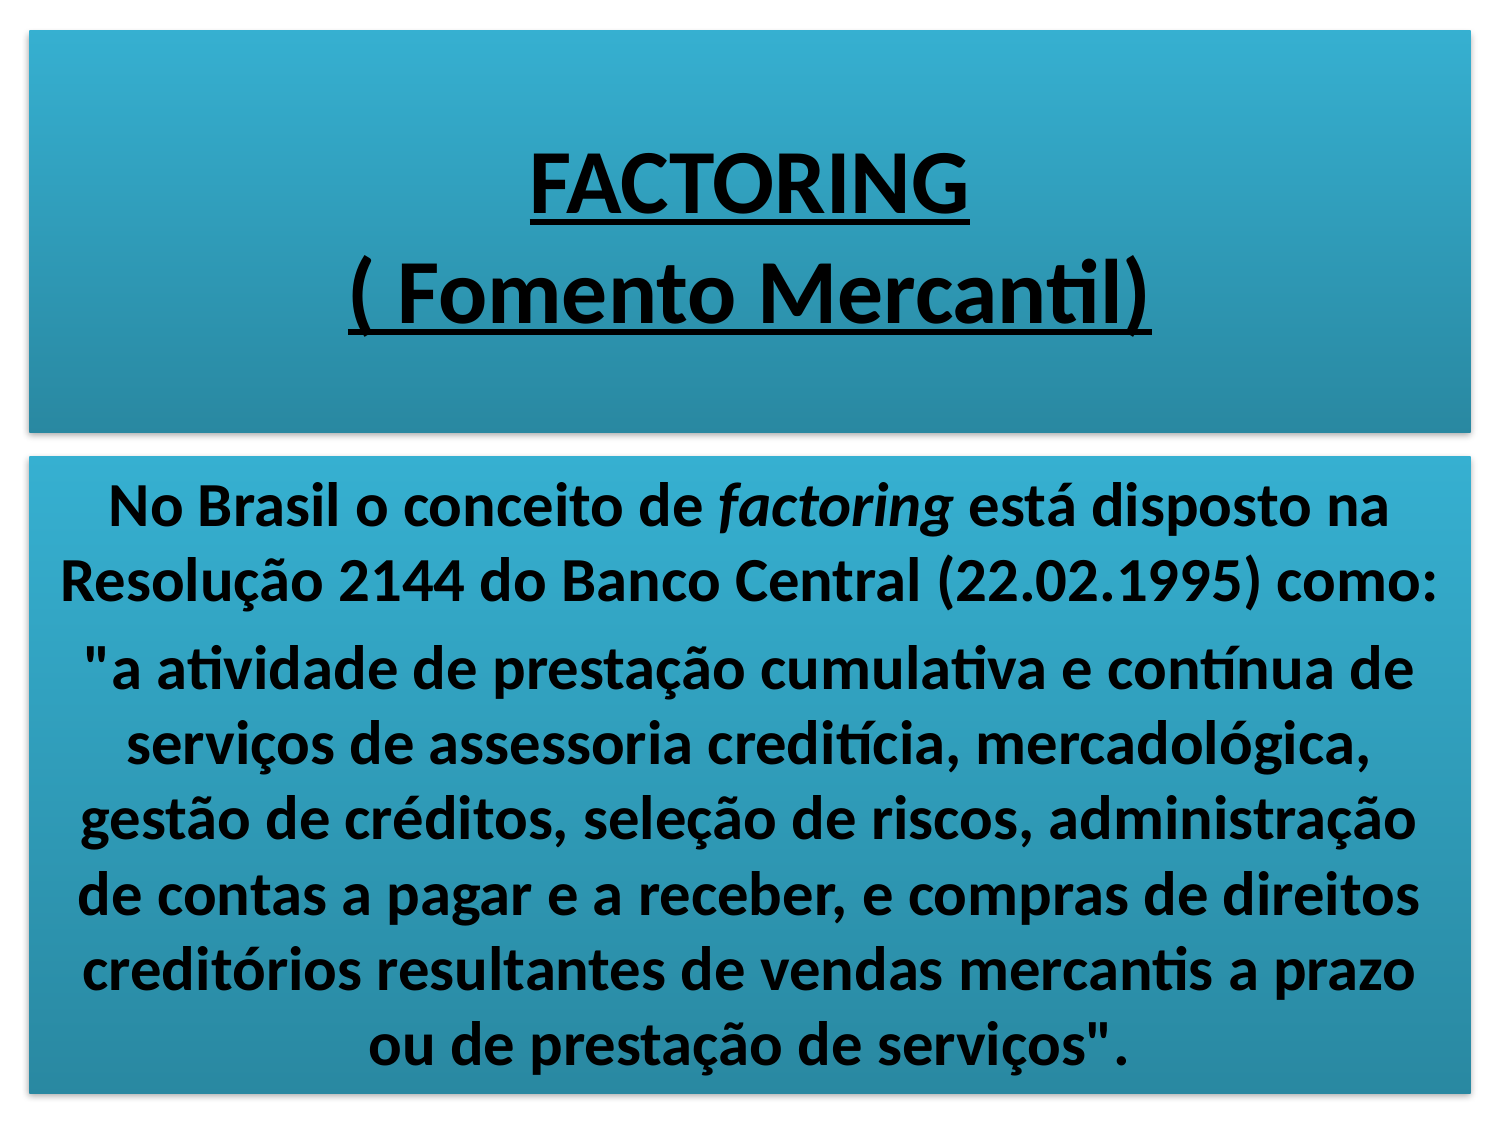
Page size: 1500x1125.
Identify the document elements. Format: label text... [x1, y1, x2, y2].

title FACTORING ( Fomento Mercantil) [29, 30, 1471, 433]
subtitle No Brasil o conceito de factoring está disposto na Resolução 2144 do Banco Central (22.02.1995) como: "a atividade de prestação cumulativa e contínua de serviços de assessoria creditícia, mercadológica, gestão de créditos, seleção de riscos, administração de contas a pagar e a receber, e compras de direitos creditórios resultantes de vendas mercantis a prazo ou de prestação de serviços". [29, 456, 1471, 1094]
